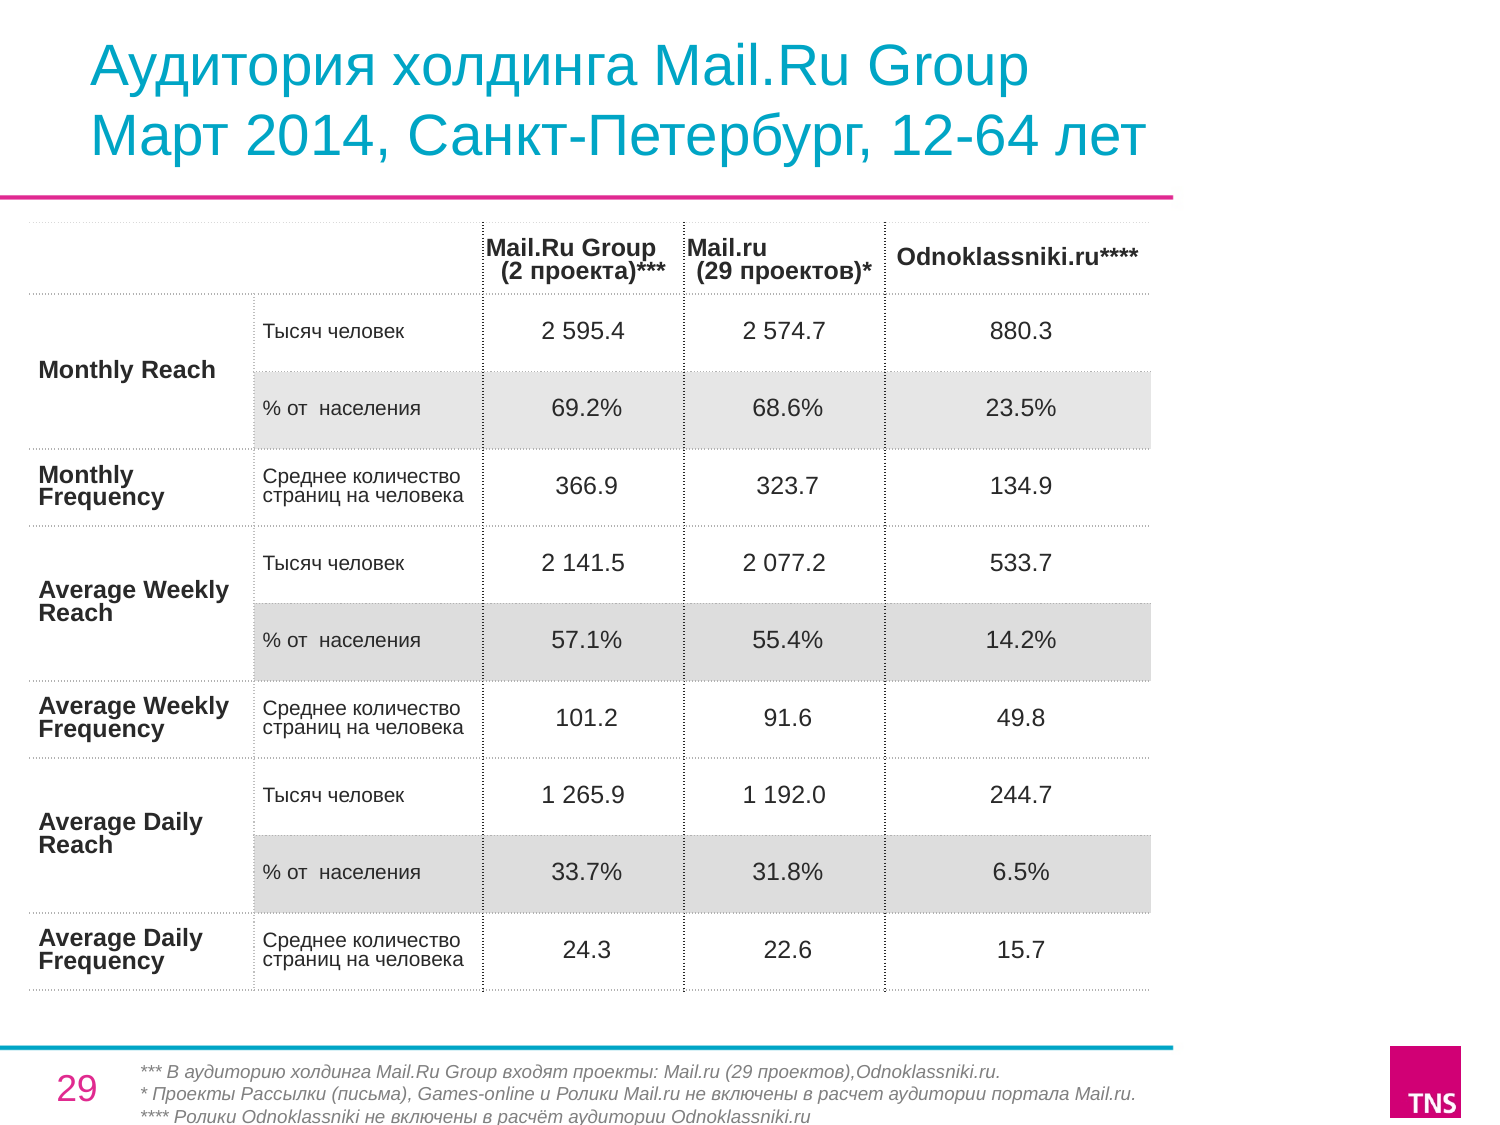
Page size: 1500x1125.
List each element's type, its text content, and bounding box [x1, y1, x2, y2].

table_cell 2 574.7 [684, 294, 885, 372]
table_header Mail.Ru Group (2 проекта)*** [483, 223, 684, 294]
table_cell Average Weekly Reach [29, 526, 254, 681]
table_cell Среднее количество страниц на человека [254, 449, 483, 526]
table_cell Average Weekly Frequency [29, 681, 254, 758]
table_cell 68.6% [684, 372, 885, 449]
table_cell 15.7 [885, 913, 1151, 990]
table_cell 6.5% [885, 835, 1151, 913]
table_header Odnoklassniki.ru**** [885, 223, 1151, 294]
table_cell % от населения [254, 835, 483, 913]
table_cell Monthly Frequency [29, 449, 254, 526]
table_cell 2 595.4 [483, 294, 684, 372]
table_cell 14.2% [885, 603, 1151, 681]
table_cell % от населения [254, 372, 483, 449]
table_cell 101.2 [483, 681, 684, 758]
title Аудитория холдинга Mail.Ru Group Март 2014, Санкт-Петербург, 12-64 лет [74, 8, 1476, 187]
table_cell 33.7% [483, 835, 684, 913]
table_header [29, 223, 483, 294]
table_cell Тысяч человек [254, 758, 483, 835]
table_cell Average Daily Reach [29, 758, 254, 913]
table_cell 1 265.9 [483, 758, 684, 835]
table_cell Тысяч человек [254, 526, 483, 603]
table_cell 2 141.5 [483, 526, 684, 603]
table_cell 55.4% [684, 603, 885, 681]
table_cell Среднее количество страниц на человека [254, 681, 483, 758]
table_cell 49.8 [885, 681, 1151, 758]
table_cell 880.3 [885, 294, 1151, 372]
slide_number 29 [40, 1055, 124, 1125]
table_cell 24.3 [483, 913, 684, 990]
table_cell Среднее количество страниц на человека [254, 913, 483, 990]
table_cell 69.2% [483, 372, 684, 449]
table_cell 366.9 [483, 449, 684, 526]
table_cell 2 077.2 [684, 526, 885, 603]
text_box *** В аудиторию холдинга Mail.Ru Group входят проекты: Mail.ru (29 проектов),Odnoklassniki.ru. * Проекты Рассылки (письма), Games-online и Ролики Mail.ru не включены в расчет аудитории портала Mail.ru. **** Ролики Odnoklassniki не включены в расчёт аудитории Odnoklassniki.ru [124, 1052, 1463, 1125]
table_header Mail.ru (29 проектов)* [684, 223, 885, 294]
table_cell 533.7 [885, 526, 1151, 603]
table_cell 31.8% [684, 835, 885, 913]
table_cell 244.7 [885, 758, 1151, 835]
table_cell Monthly Reach [29, 294, 254, 449]
table_cell 23.5% [885, 372, 1151, 449]
table_cell 22.6 [684, 913, 885, 990]
table_cell 1 192.0 [684, 758, 885, 835]
table_cell Тысяч человек [254, 294, 483, 372]
table_cell 134.9 [885, 449, 1151, 526]
table_cell 323.7 [684, 449, 885, 526]
table_cell % от населения [254, 603, 483, 681]
table_cell Average Daily Frequency [29, 913, 254, 990]
picture [0, 0, 1500, 1125]
table_cell 91.6 [684, 681, 885, 758]
table_cell 57.1% [483, 603, 684, 681]
